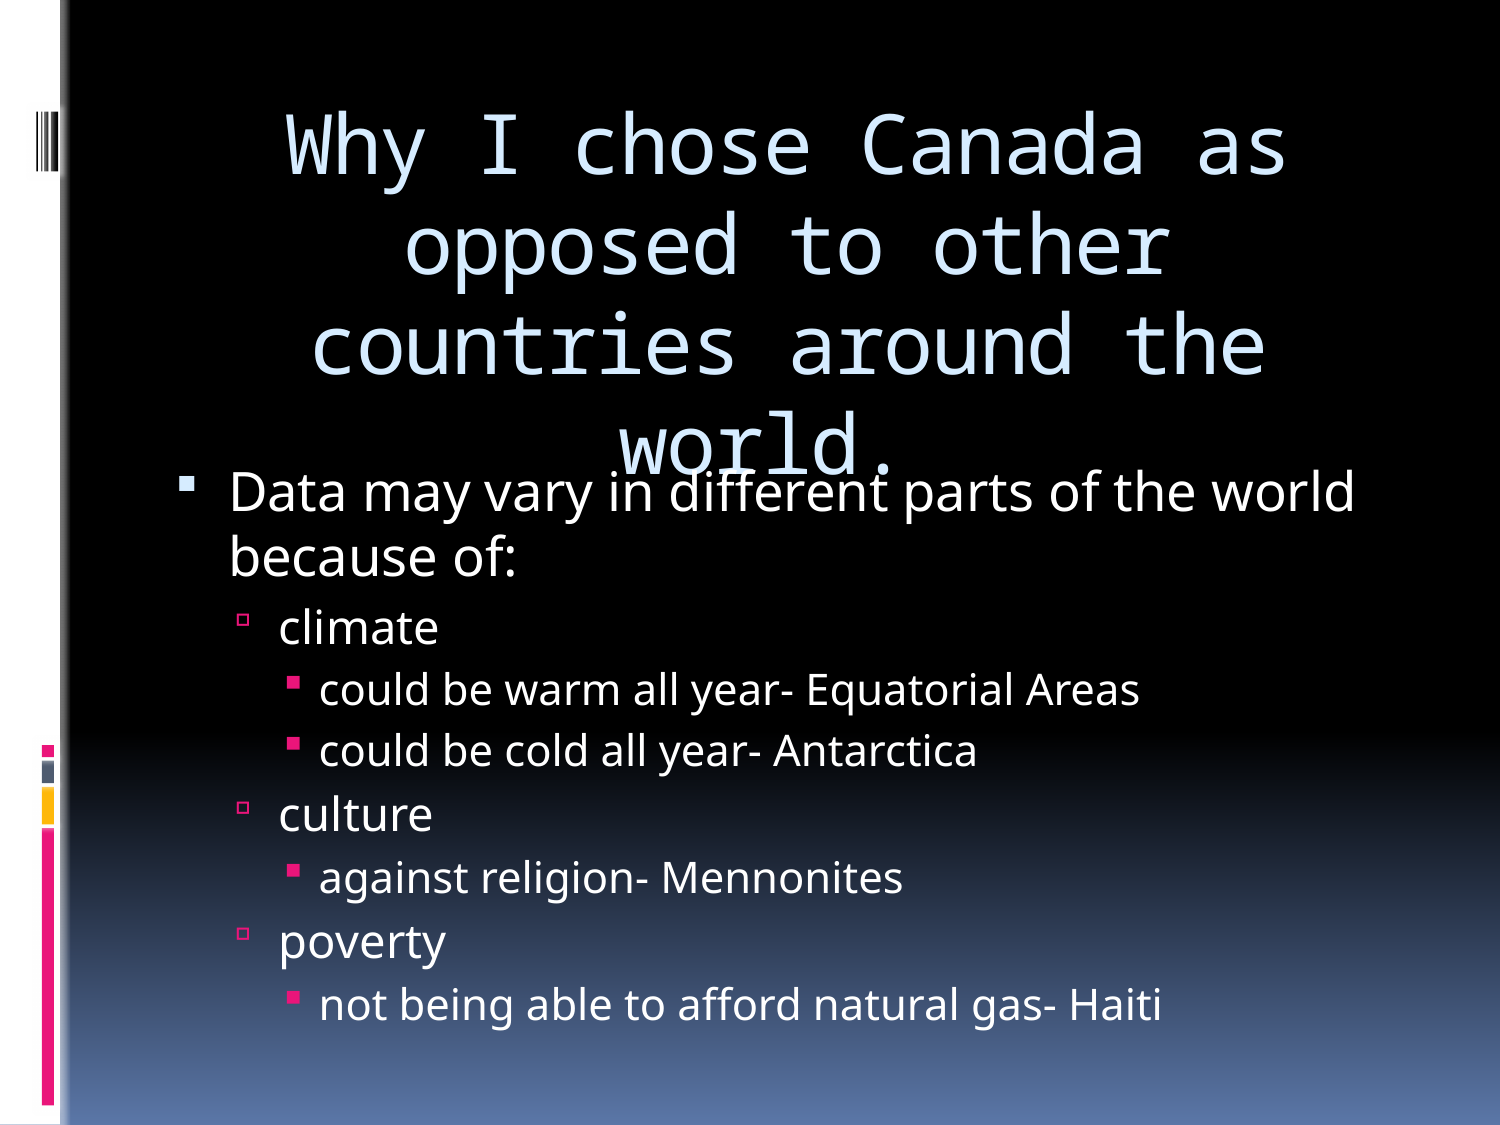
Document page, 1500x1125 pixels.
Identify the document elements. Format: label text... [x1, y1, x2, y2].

title Why I chose Canada as opposed to other countries around the world. [150, 83, 1425, 234]
list Data may vary in different parts of the world because of: climate could be warm all year- Equatorial Areas could be cold all year- Antarctica culture against religion- Mennonites poverty not being able to afford natural gas- Haiti [150, 450, 1425, 1043]
